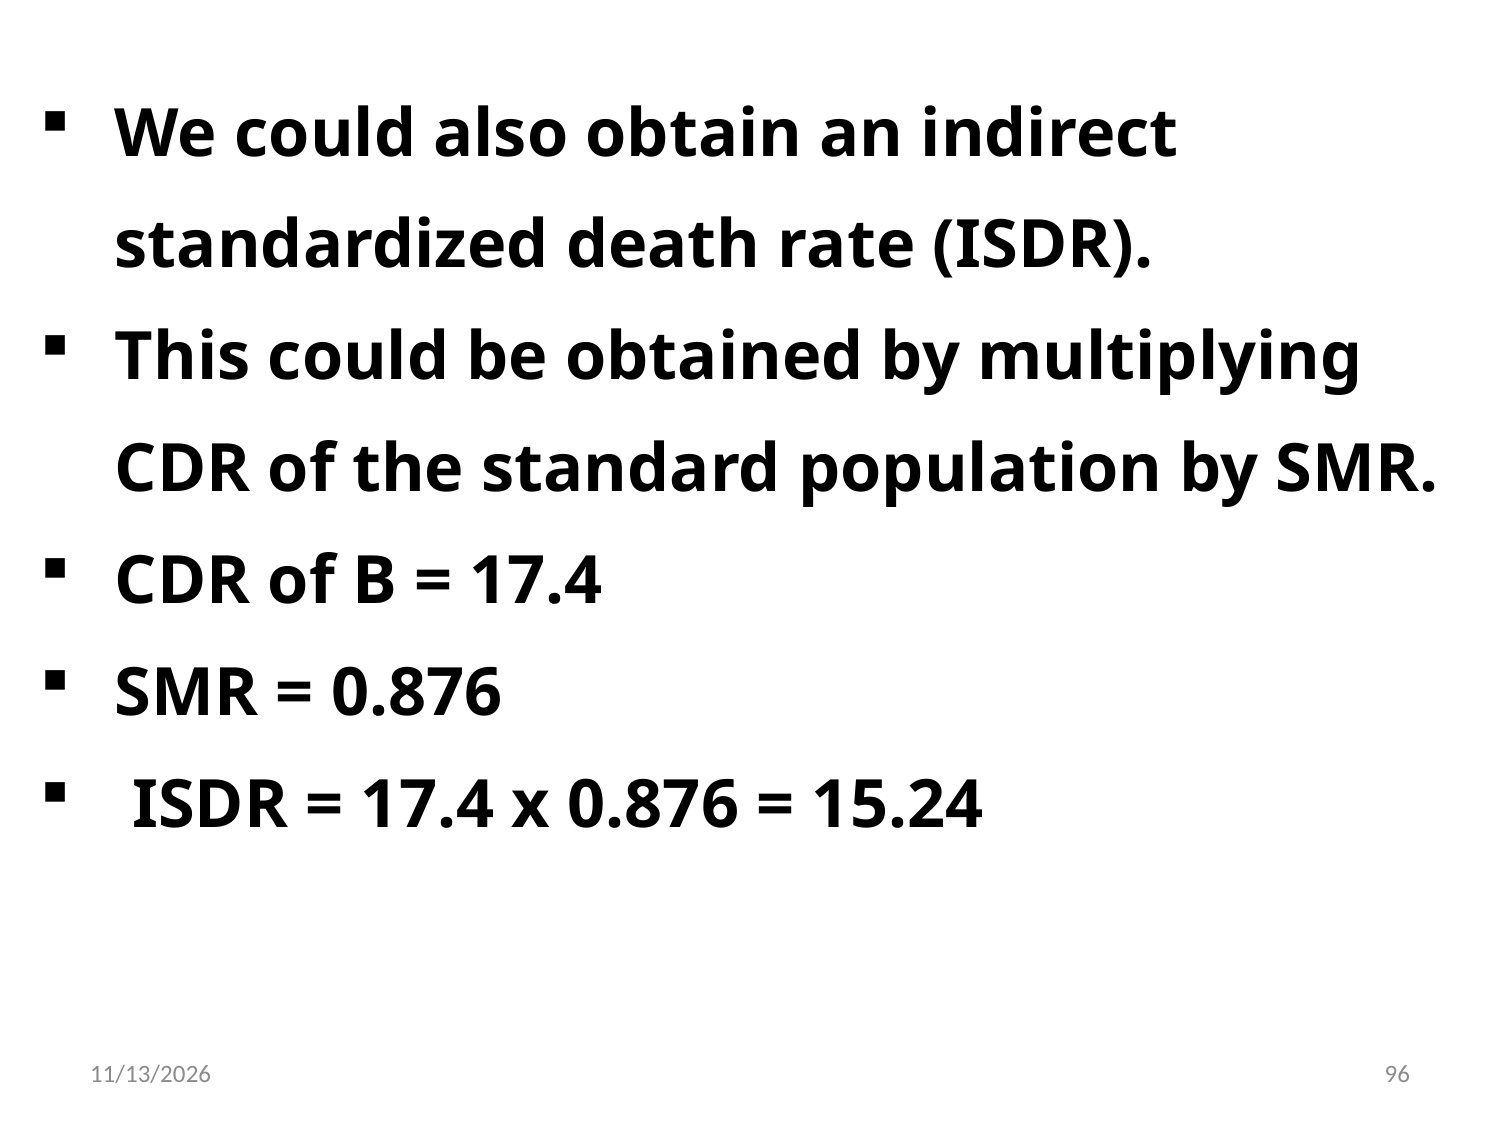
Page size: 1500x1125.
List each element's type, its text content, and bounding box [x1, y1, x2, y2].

text_box We could also obtain an indirect standardized death rate (ISDR). This could be obtained by multiplying CDR of the standard population by SMR. CDR of B = 17.4 SMR = 0.876 ISDR = 17.4 x 0.876 = 15.24 [24, 50, 1500, 1072]
slide_number 96 [1074, 1072, 1425, 1103]
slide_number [75, 1072, 425, 1103]
